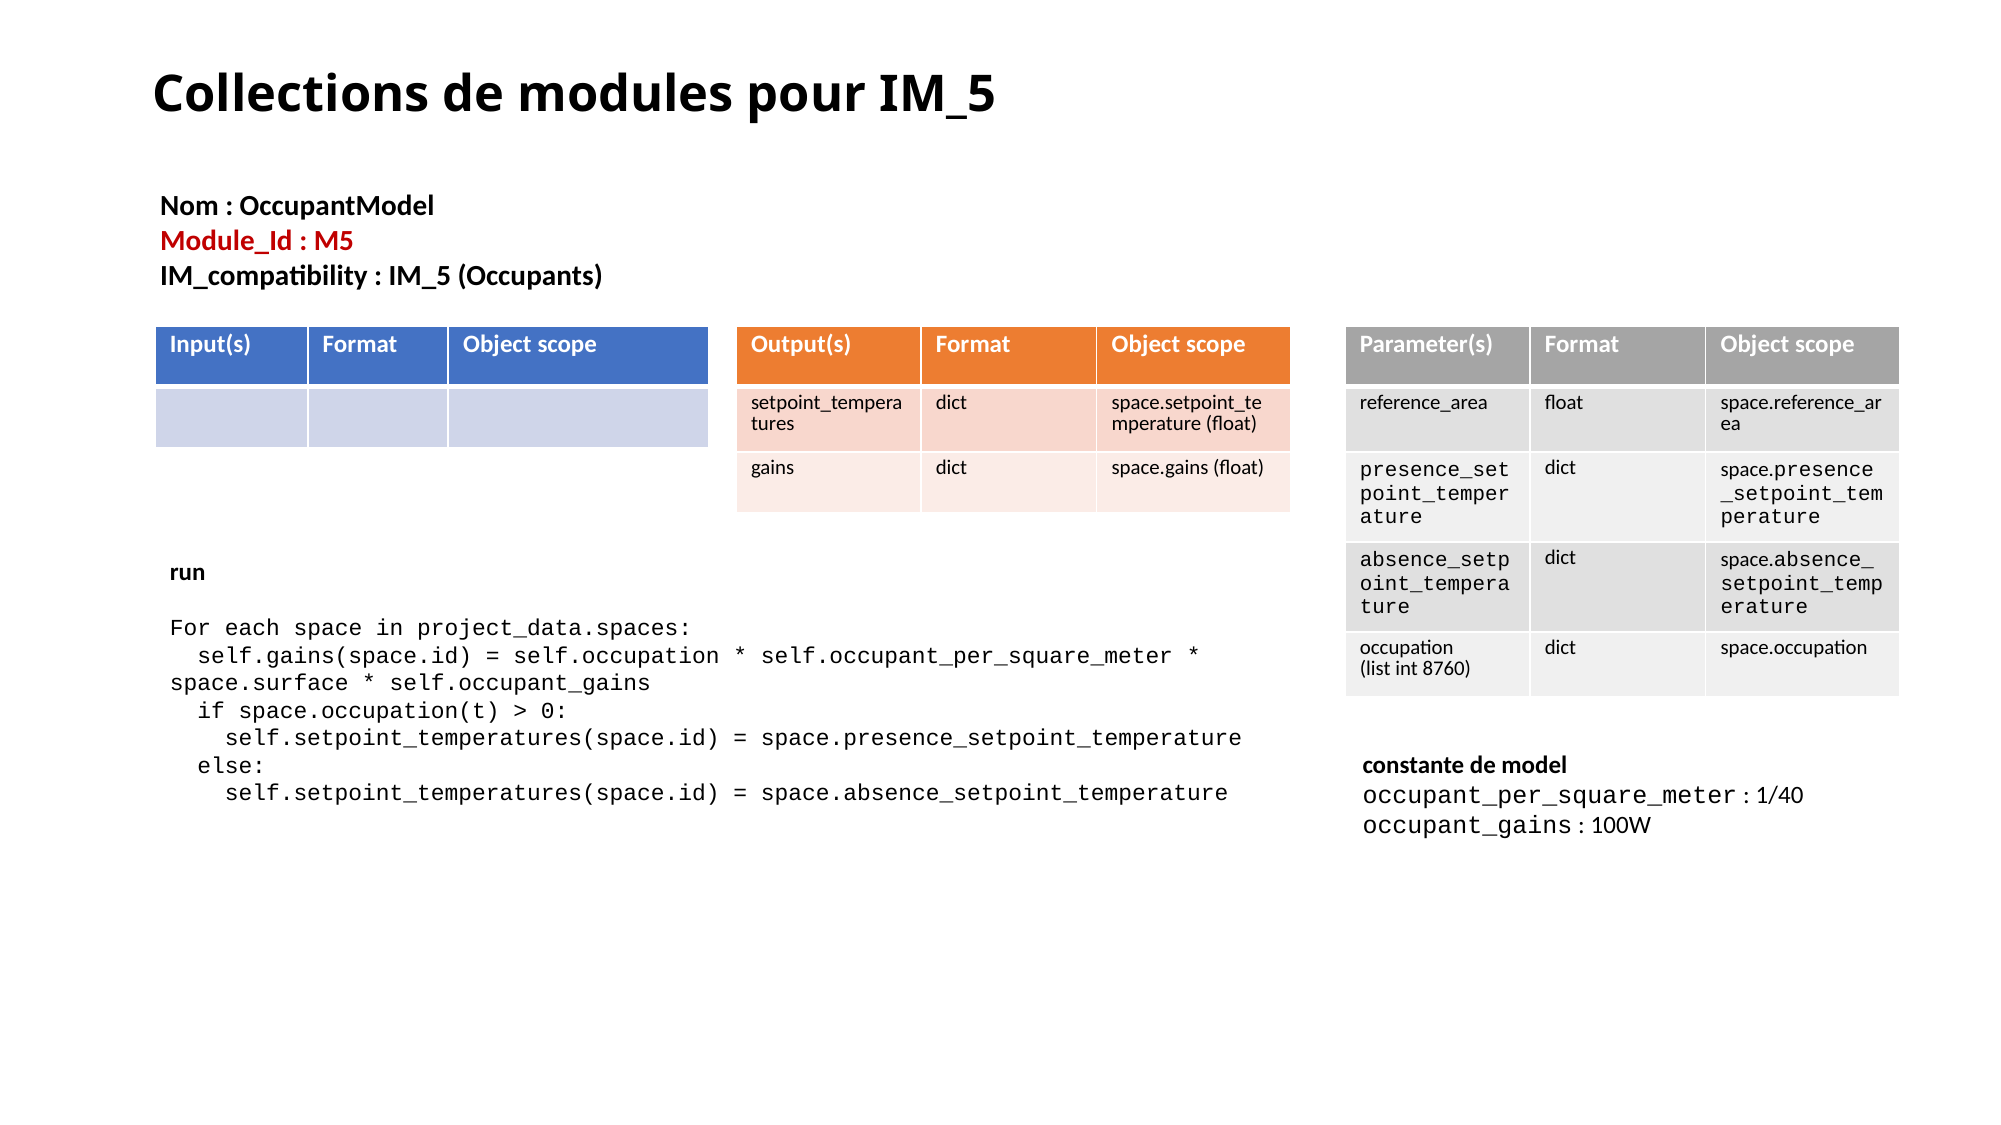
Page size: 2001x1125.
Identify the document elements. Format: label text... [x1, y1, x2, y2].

table_cell gains [737, 453, 920, 512]
table_cell occupation (list int 8760) [1348, 633, 1529, 696]
table_cell space.absence_setpoint_temperature [1706, 543, 1899, 631]
table_header Object scope [449, 327, 708, 384]
table_header Output(s) [737, 327, 920, 384]
table_cell space.reference_area [1706, 389, 1899, 451]
table_header Object scope [1097, 327, 1290, 384]
table_cell dict [1531, 633, 1705, 696]
table_cell space.occupation [1706, 633, 1899, 696]
text_box run For each space in project_data.spaces: self.gains(space.id) = self.occupation * self.occupant_per_square_meter * space.surface * self.occupant_gains if space.occupation(t) > 0: self.setpoint_temperatures(space.id) = space.presence_setpoint_temperature else: self.setpoint_temperatures(space.id) = space.absence_setpoint_temperature [154, 548, 1348, 813]
table_cell dict [1531, 453, 1705, 541]
table_cell float [1531, 389, 1705, 451]
table_header Parameter(s) [1346, 327, 1529, 384]
table_header Format [1531, 327, 1705, 384]
table_cell absence_setpoint_temperature [1346, 543, 1529, 631]
table_cell space.gains (float) [1097, 453, 1290, 512]
table_header Format [922, 327, 1096, 384]
table_cell dict [922, 389, 1096, 451]
table_header Object scope [1706, 327, 1899, 384]
table_cell space.setpoint_temperature (float) [1097, 389, 1290, 451]
text_box Nom : OccupantModel Module_Id : M5 IM_compatibility : IM_5 (Occupants) [145, 179, 692, 399]
table_cell dict [922, 453, 1096, 512]
table_cell space.presence_setpoint_temperature [1706, 453, 1899, 541]
table_header Input(s) [156, 327, 307, 384]
table_cell presence_setpoint_temperature [1346, 453, 1529, 541]
table_cell [156, 389, 307, 447]
table_cell [449, 389, 708, 447]
table_cell [309, 389, 447, 447]
title Collections de modules pour IM_5 [137, 59, 1863, 130]
table_cell dict [1531, 543, 1705, 631]
table_header Format [309, 327, 447, 384]
text_box constante de model occupant_per_square_meter : 1/40 occupant_gains : 100W [1347, 741, 1903, 846]
table_cell setpoint_temperatures [737, 389, 920, 451]
table_cell reference_area [1346, 389, 1529, 451]
